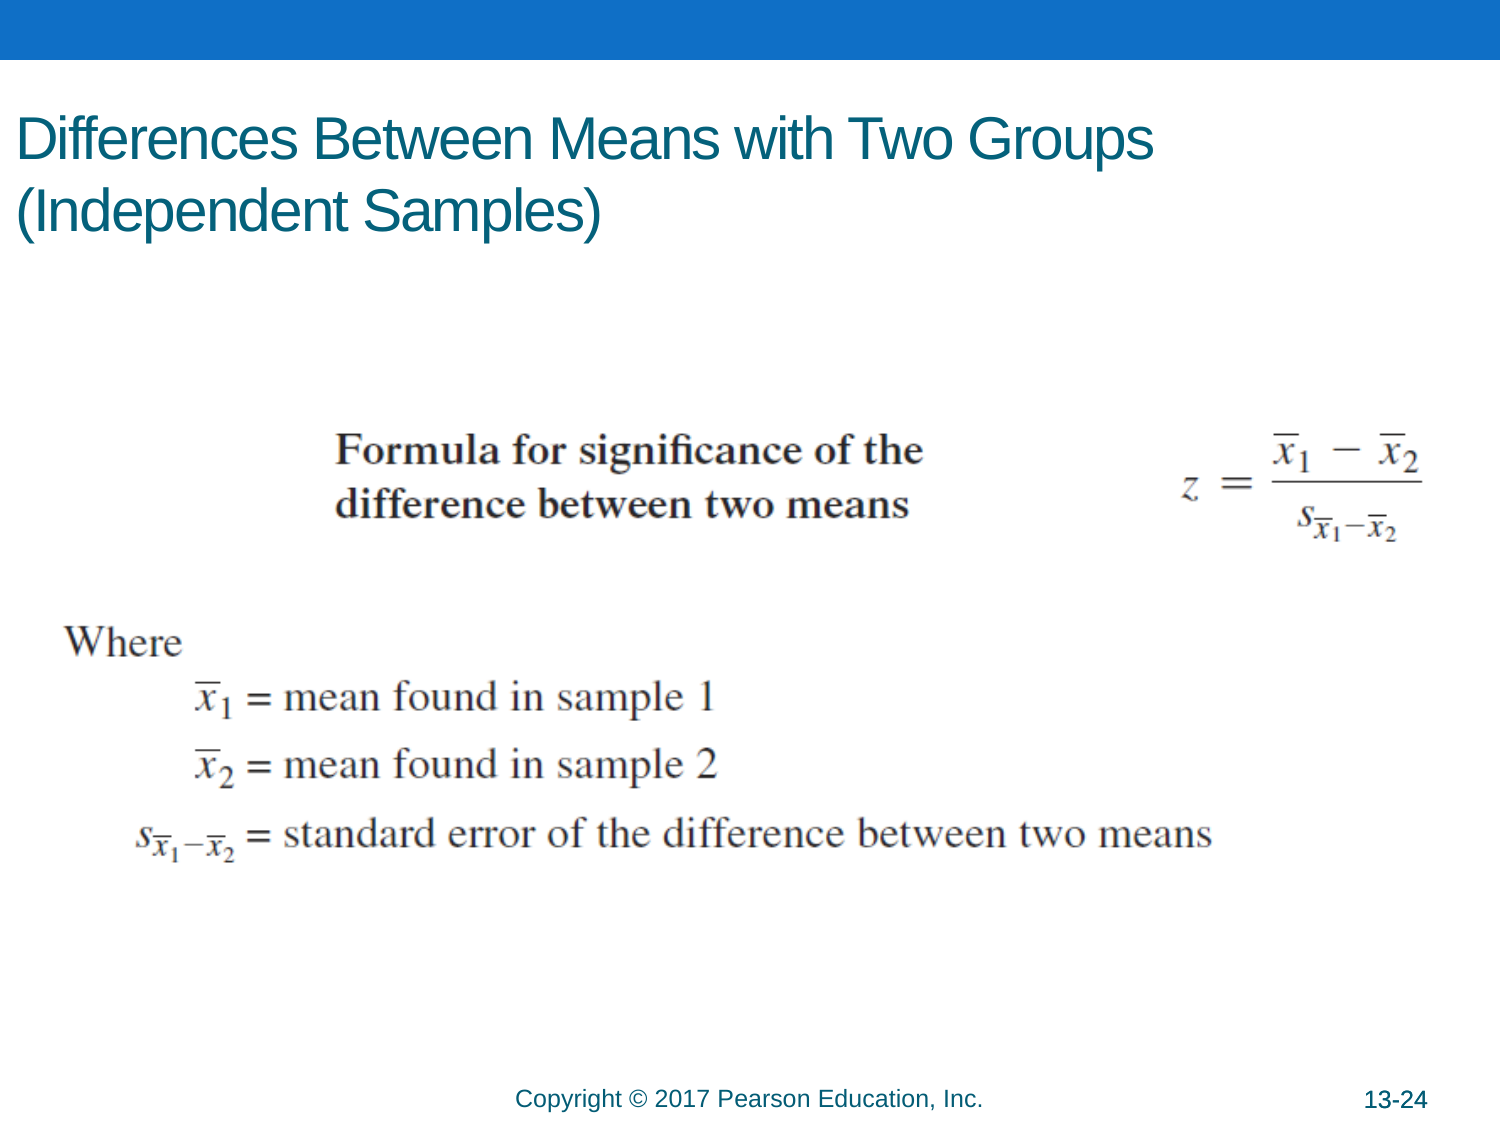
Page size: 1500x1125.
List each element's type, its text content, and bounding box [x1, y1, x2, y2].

picture [24, 384, 1468, 879]
title Differences Between Means with Two Groups (Independent Samples) [0, 90, 1350, 253]
picture [641, 1100, 647, 1107]
